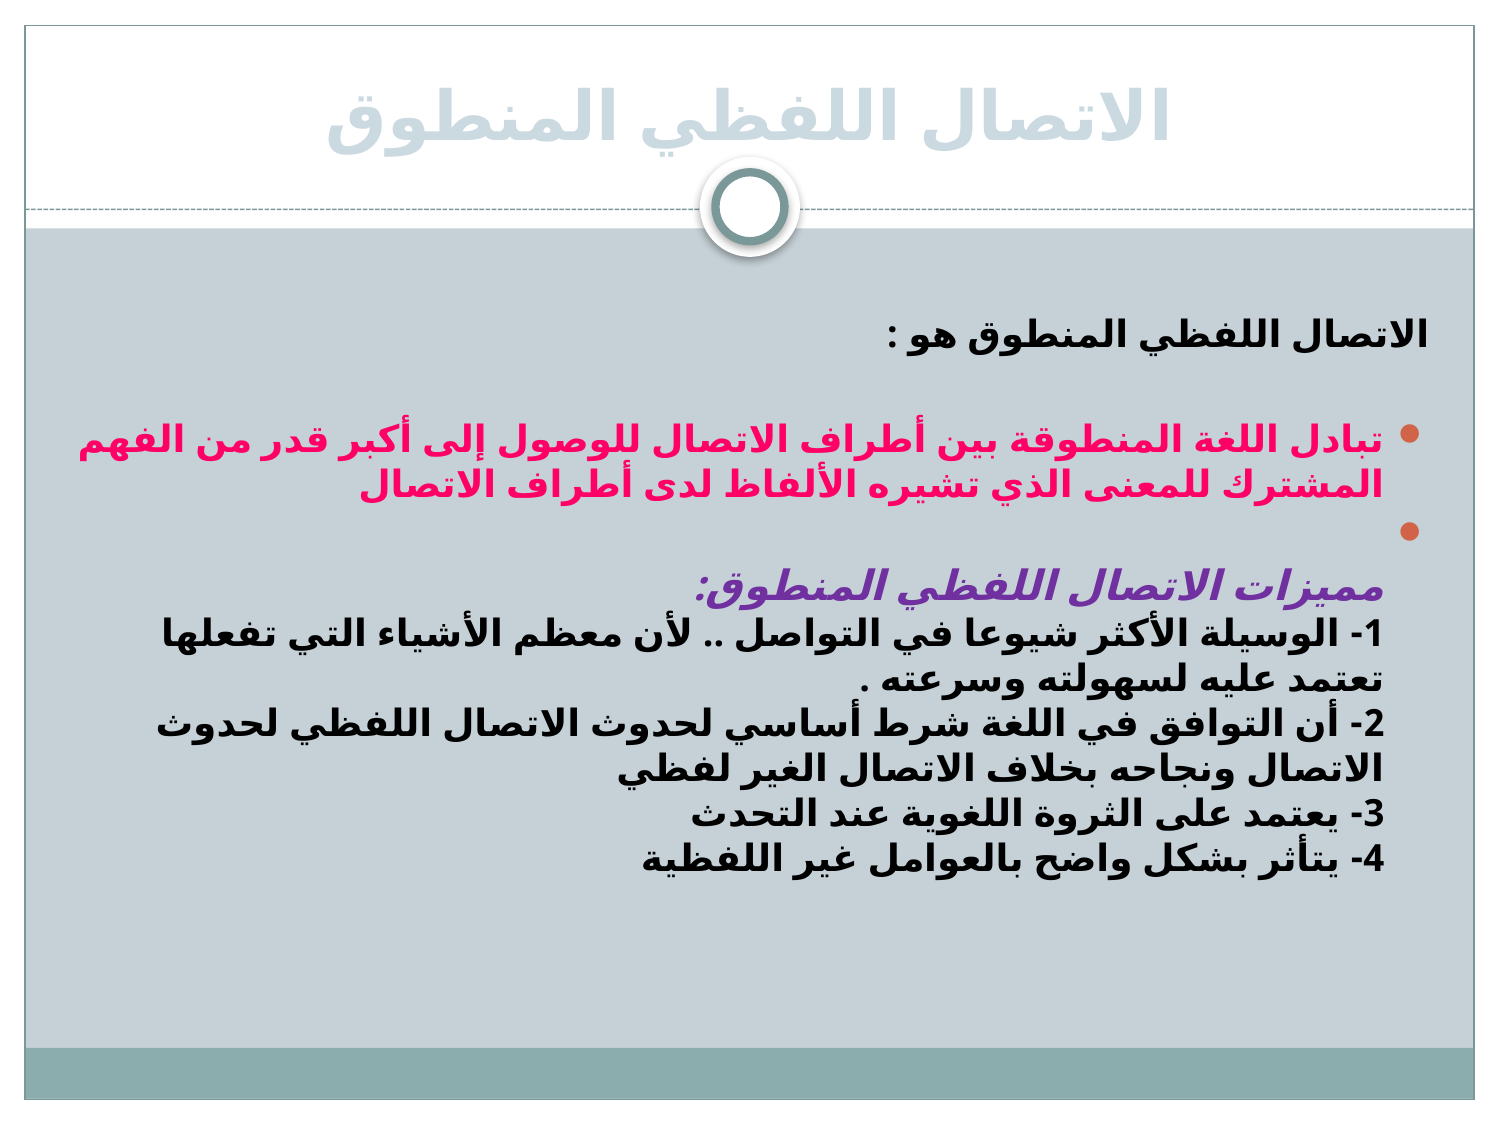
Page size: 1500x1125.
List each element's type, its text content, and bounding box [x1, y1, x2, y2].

list الاتصال اللفظي المنطوق هو : تبادل اللغة المنطوقة بين أطراف الاتصال للوصول إلى أكبر قدر من الفهم المشترك للمعنى الذي تشيره الألفاظ لدى أطراف الاتصال مميزات الاتصال اللفظي المنطوق: 1- الوسيلة الأكثر شيوعا في التواصل .. لأن معظم الأشياء التي تفعلها تعتمد عليه لسهولته وسرعته . 2- أن التوافق في اللغة شرط أساسي لحدوث الاتصال اللفظي لحدوث الاتصال ونجاحه بخلاف الاتصال الغير لفظي 3- يعتمد على الثروة اللغوية عند التحدث 4- يتأثر بشكل واضح بالعوامل غير اللفظية [49, 250, 1445, 1001]
title الاتصال اللفظي المنطوق [49, 37, 1450, 162]
